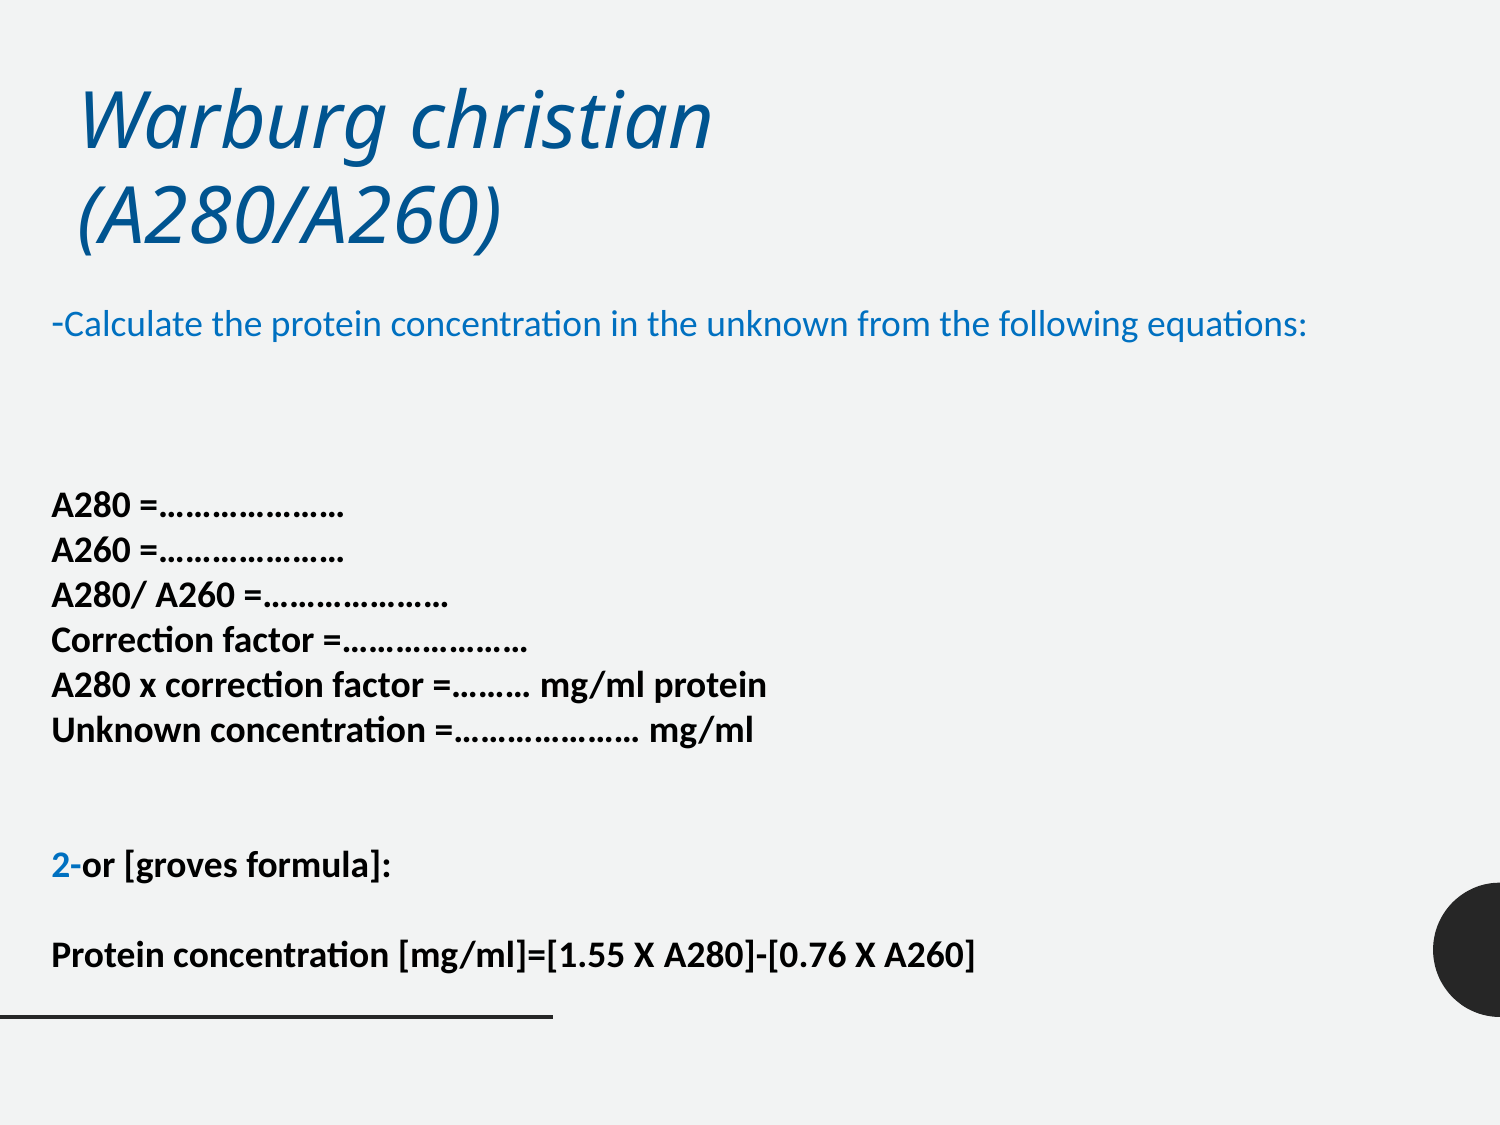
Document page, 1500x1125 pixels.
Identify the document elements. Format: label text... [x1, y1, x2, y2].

text_box Warburg christian (A280/A260) [62, 62, 1163, 268]
text_box -Calculate the protein concentration in the unknown from the following equations: A280 =………………… A260 =………………… A280/ A260 =………………… Correction factor =………………… A280 x correction factor =……… mg/ml protein Unknown concentration =………………… mg/ml 2-or [groves formula]: Protein concentration [mg/ml]=[1.55 X A280]-[0.76 X A260] [36, 237, 1496, 1033]
